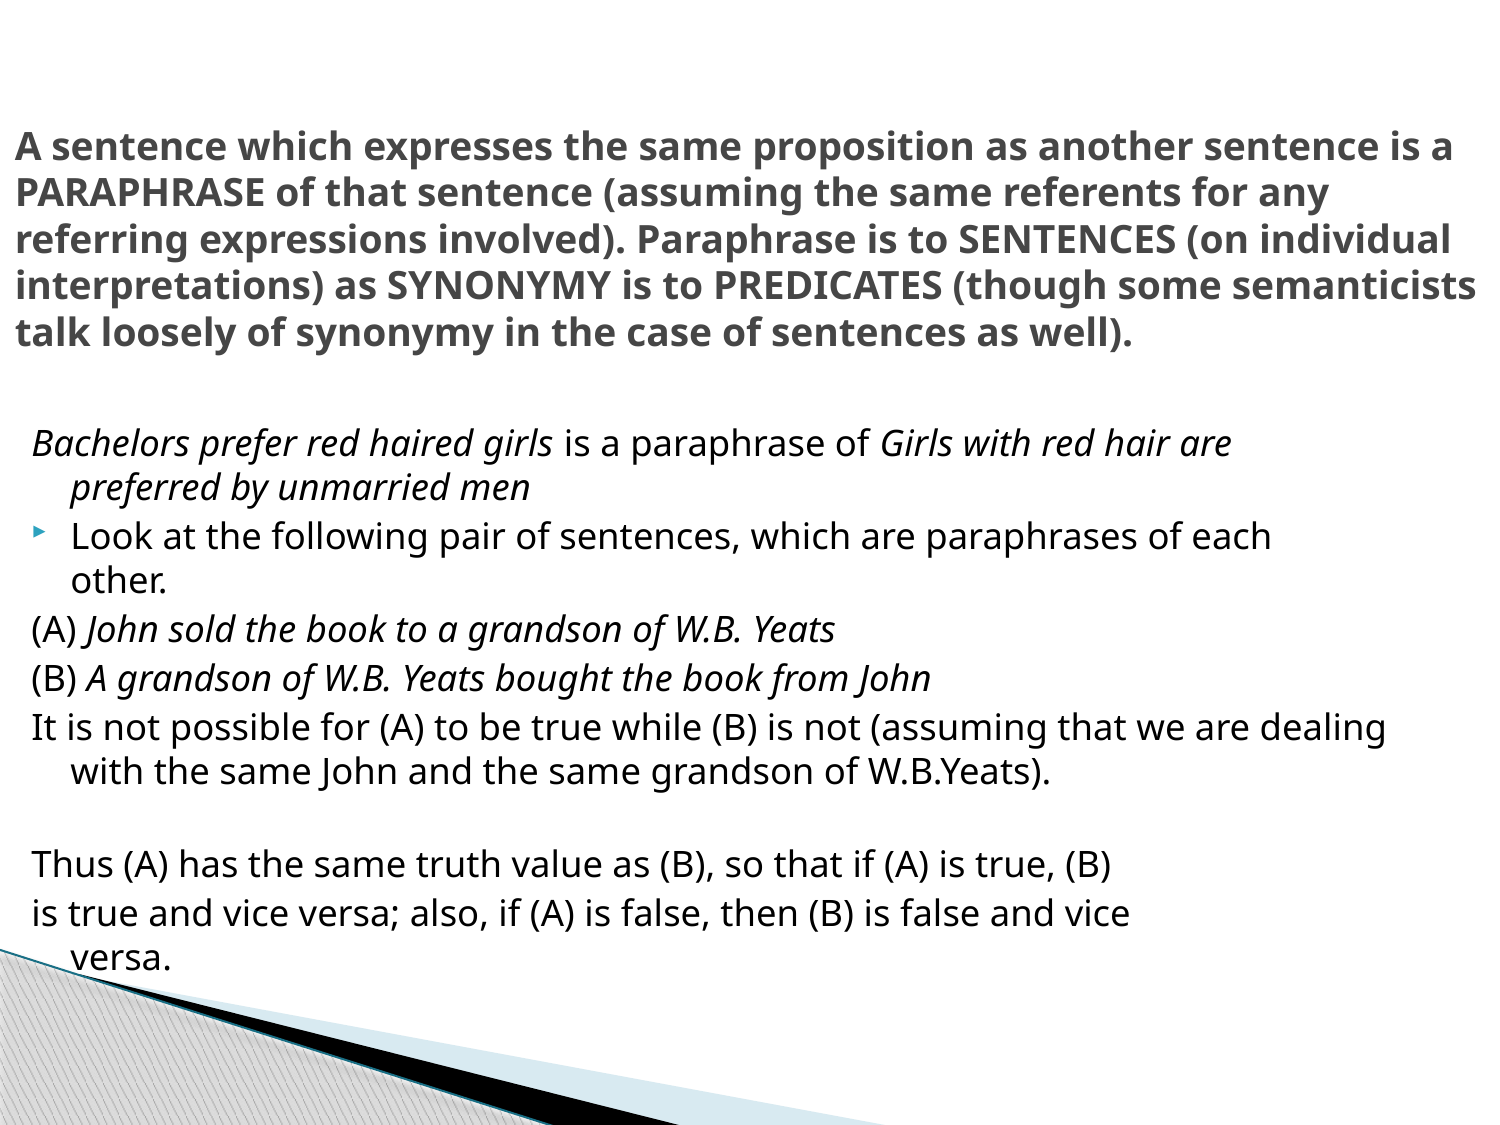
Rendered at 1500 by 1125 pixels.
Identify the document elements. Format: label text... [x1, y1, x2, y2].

list Bachelors prefer red haired girls is a paraphrase of Girls with red hair are preferred by unmarried men Look at the following pair of sentences, which are paraphrases of each other. (A) John sold the book to a grandson of W.B. Yeats (B) A grandson of W.B. Yeats bought the book from John It is not possible for (A) to be true while (B) is not (assuming that we are dealing with the same John and the same grandson of W.B.Yeats). Thus (A) has the same truth value as (B), so that if (A) is true, (B) is true and vice versa; also, if (A) is false, then (B) is false and vice versa. [0, 412, 1475, 986]
title A sentence which expresses the same proposition as another sentence is a PARAPHRASE of that sentence (assuming the same referents for any referring expressions involved). Paraphrase is to SENTENCES (on individual interpretations) as SYNONYMY is to PREDICATES (though some semanticists talk loosely of synonymy in the case of sentences as well). [0, 37, 1500, 400]
